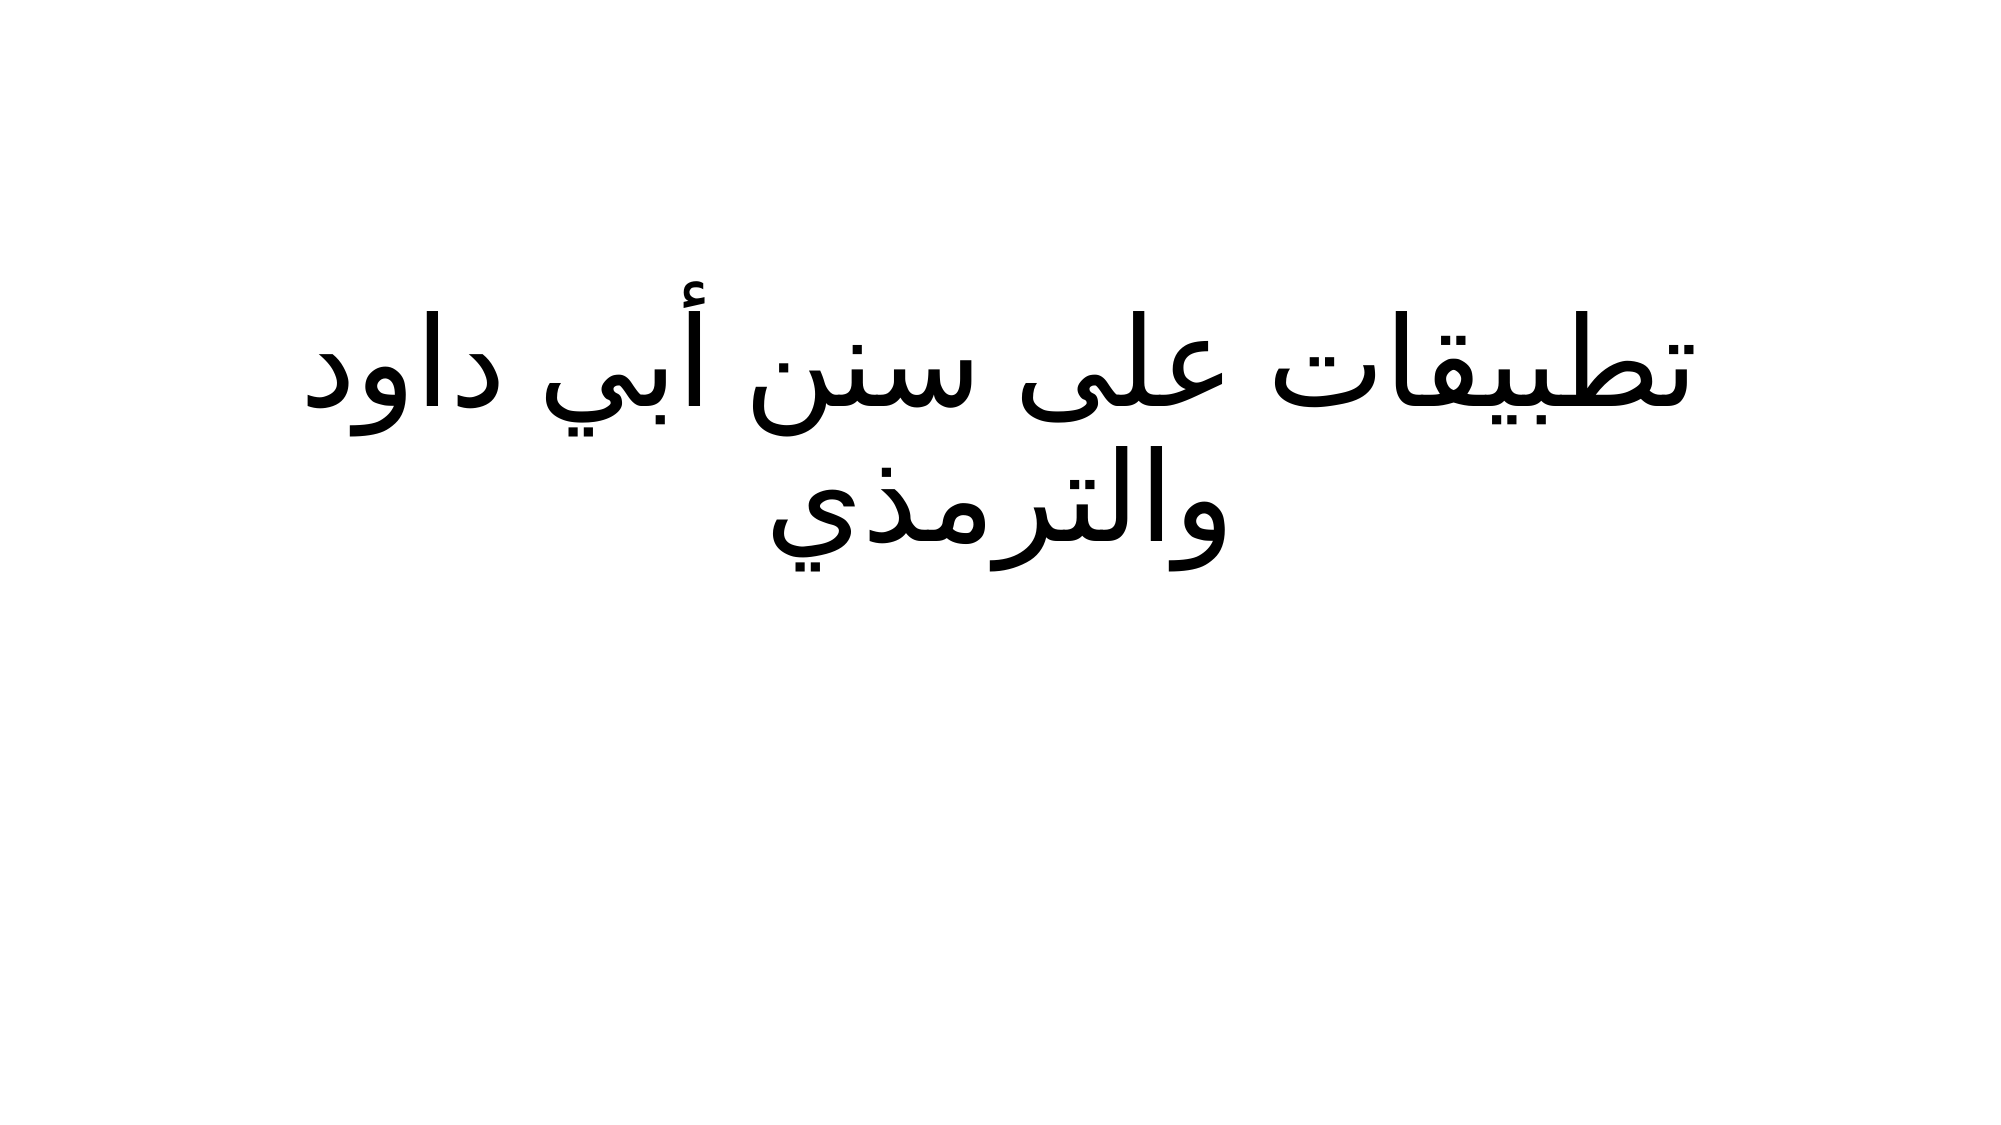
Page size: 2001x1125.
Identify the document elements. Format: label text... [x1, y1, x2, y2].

title تطبيقات على سنن أبي داود والترمذي [249, 184, 1750, 576]
